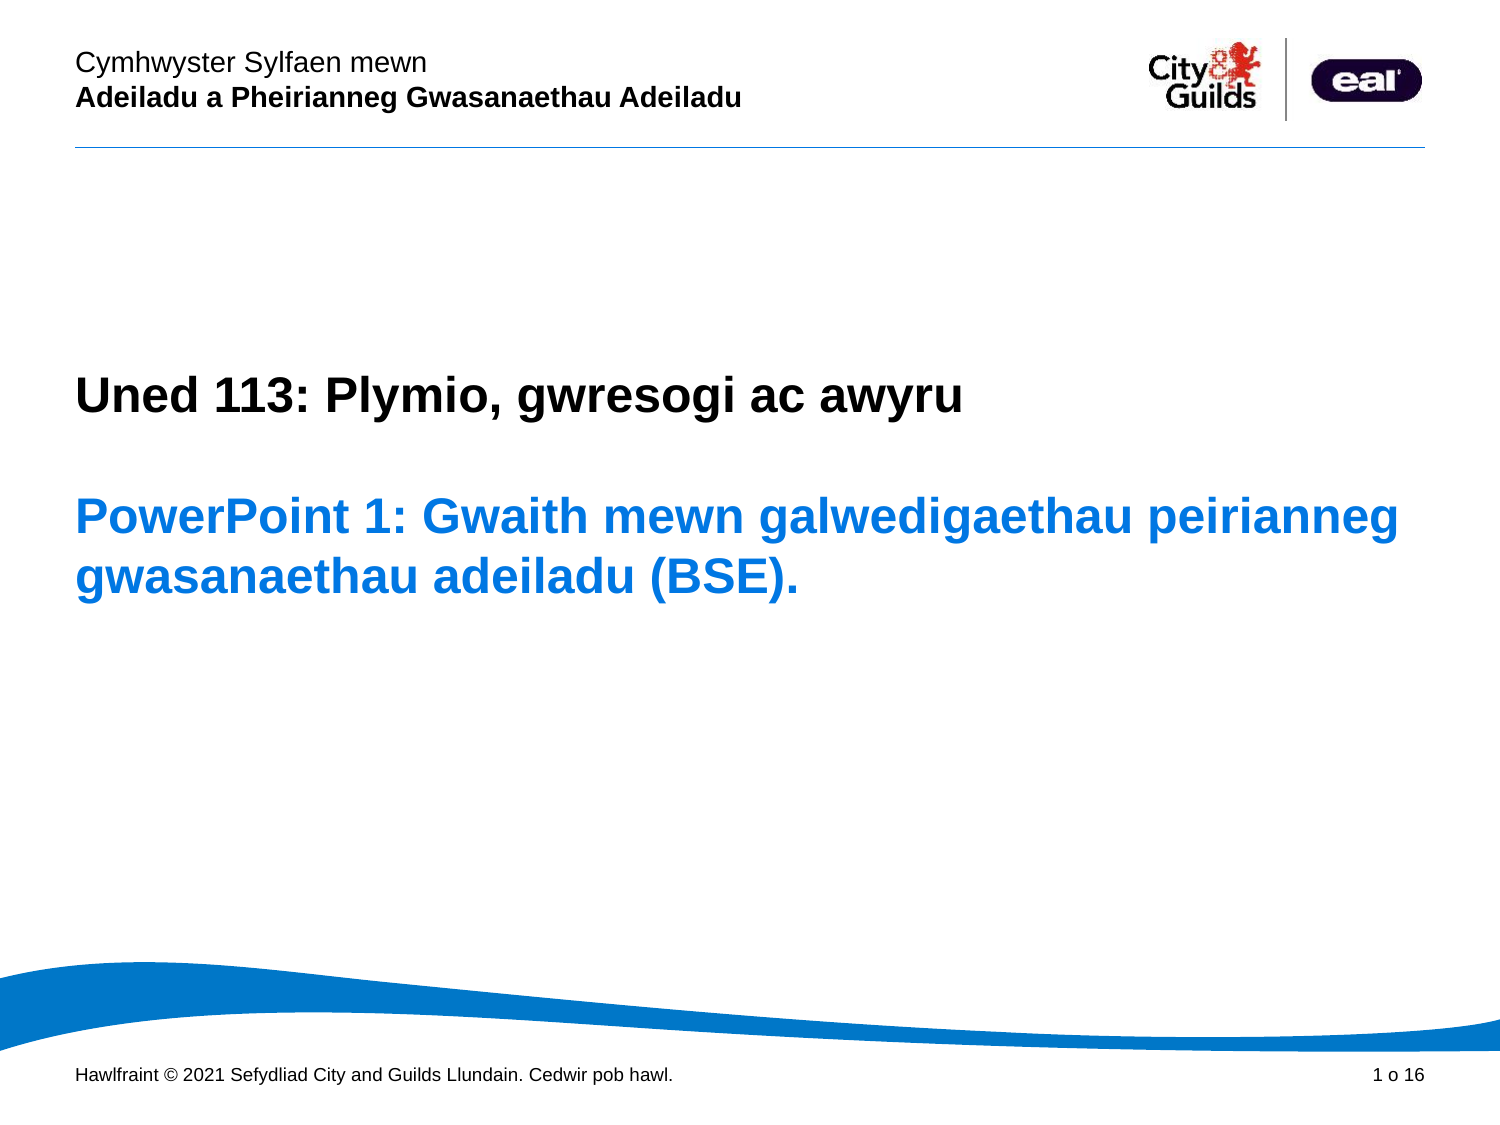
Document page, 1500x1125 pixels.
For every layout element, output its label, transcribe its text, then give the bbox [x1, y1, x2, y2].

list Cyflwyniad PowerPoint [74, 224, 1426, 1006]
text_box Uned 113: Plymio, gwresogi ac awyru [75, 362, 1388, 482]
picture [1149, 38, 1422, 121]
title PowerPoint 1: Gwaith mewn galwedigaethau peirianneg gwasanaethau adeiladu (BSE). [74, 482, 1413, 896]
